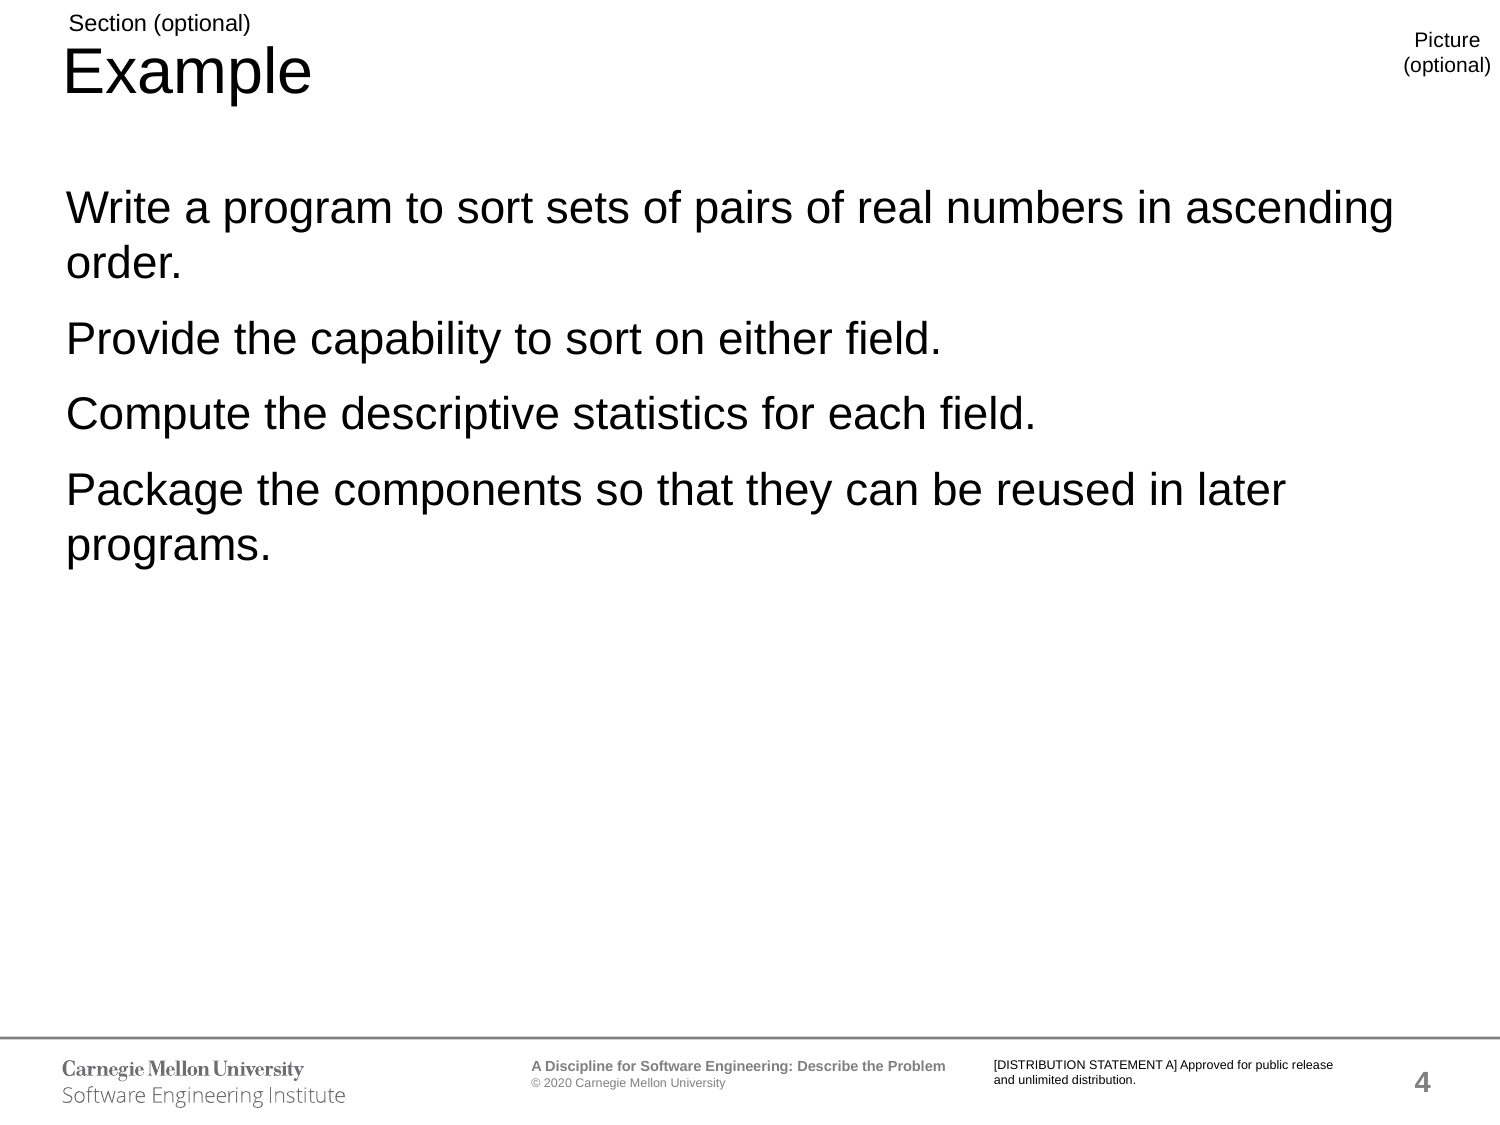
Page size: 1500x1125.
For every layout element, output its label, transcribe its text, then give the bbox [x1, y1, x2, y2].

title Example [62, 37, 1338, 182]
list Write a program to sort sets of pairs of real numbers in ascending order. Provide the capability to sort on either field. Compute the descriptive statistics for each field. Package the components so that they can be reused in later programs. [65, 177, 1431, 1000]
